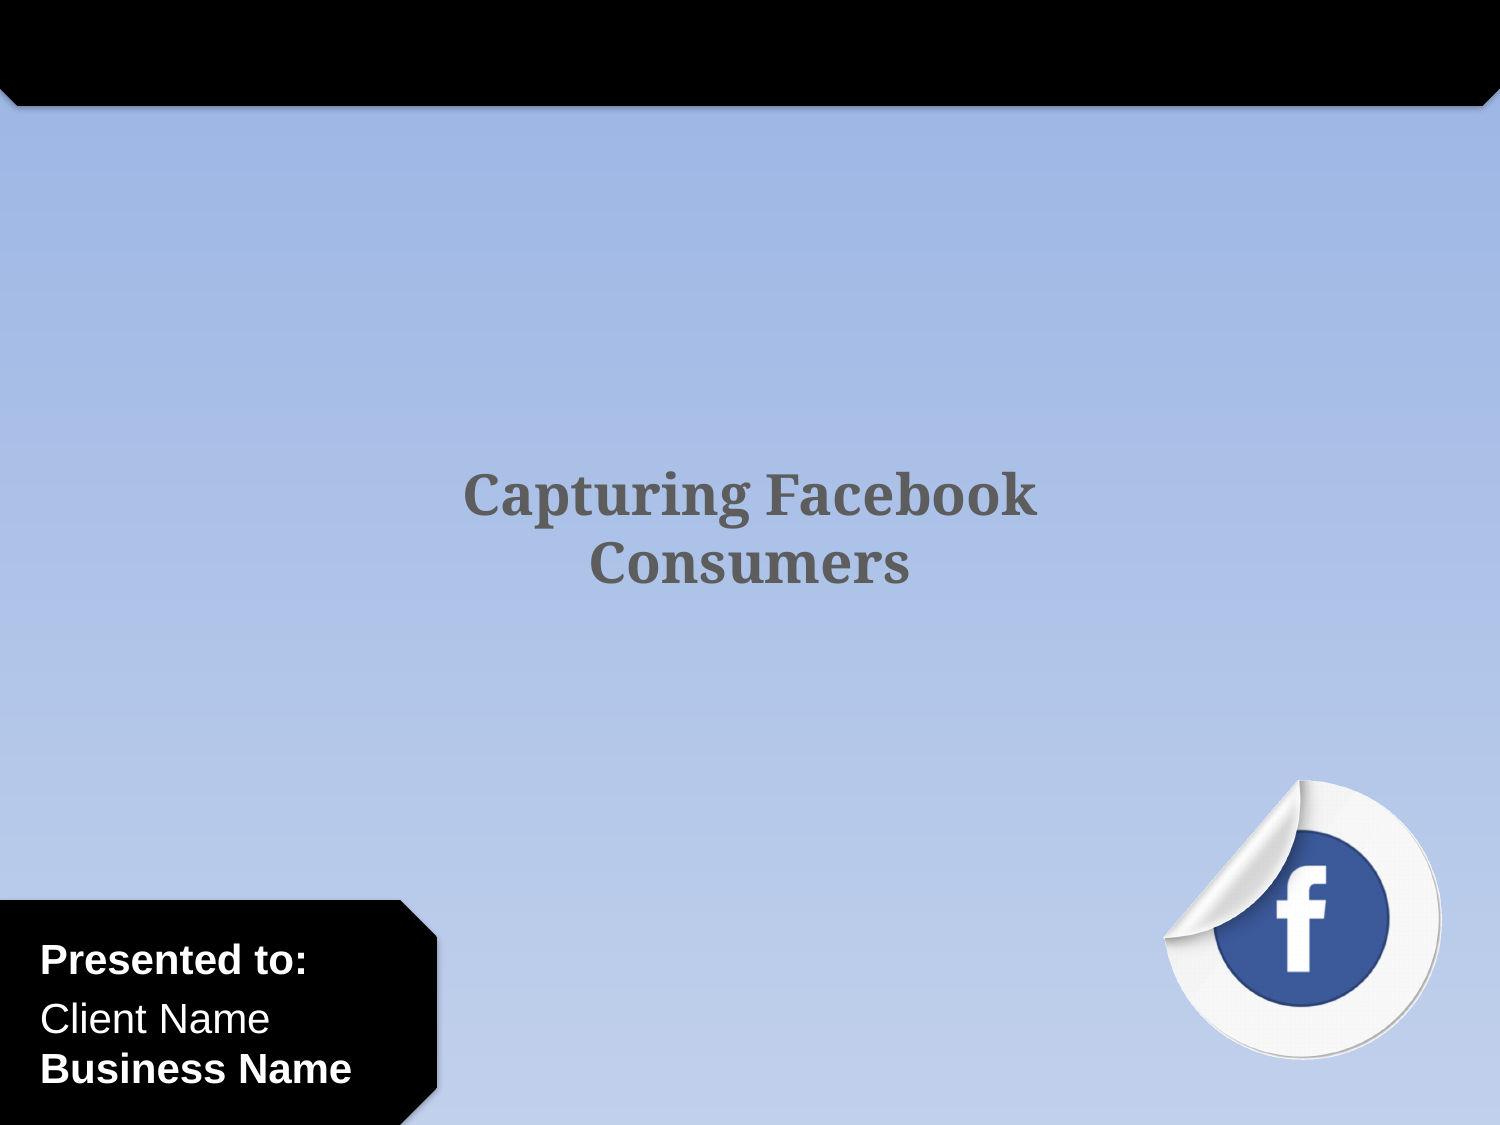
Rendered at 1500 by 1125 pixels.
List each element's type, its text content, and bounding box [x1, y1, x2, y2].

text_box [0, 899, 425, 1125]
title Capturing Facebook Consumers [0, 450, 1500, 604]
picture [1135, 637, 1500, 1076]
subtitle Presented to: Client Name Business Name [24, 924, 1500, 1100]
text_box [0, 0, 1500, 107]
